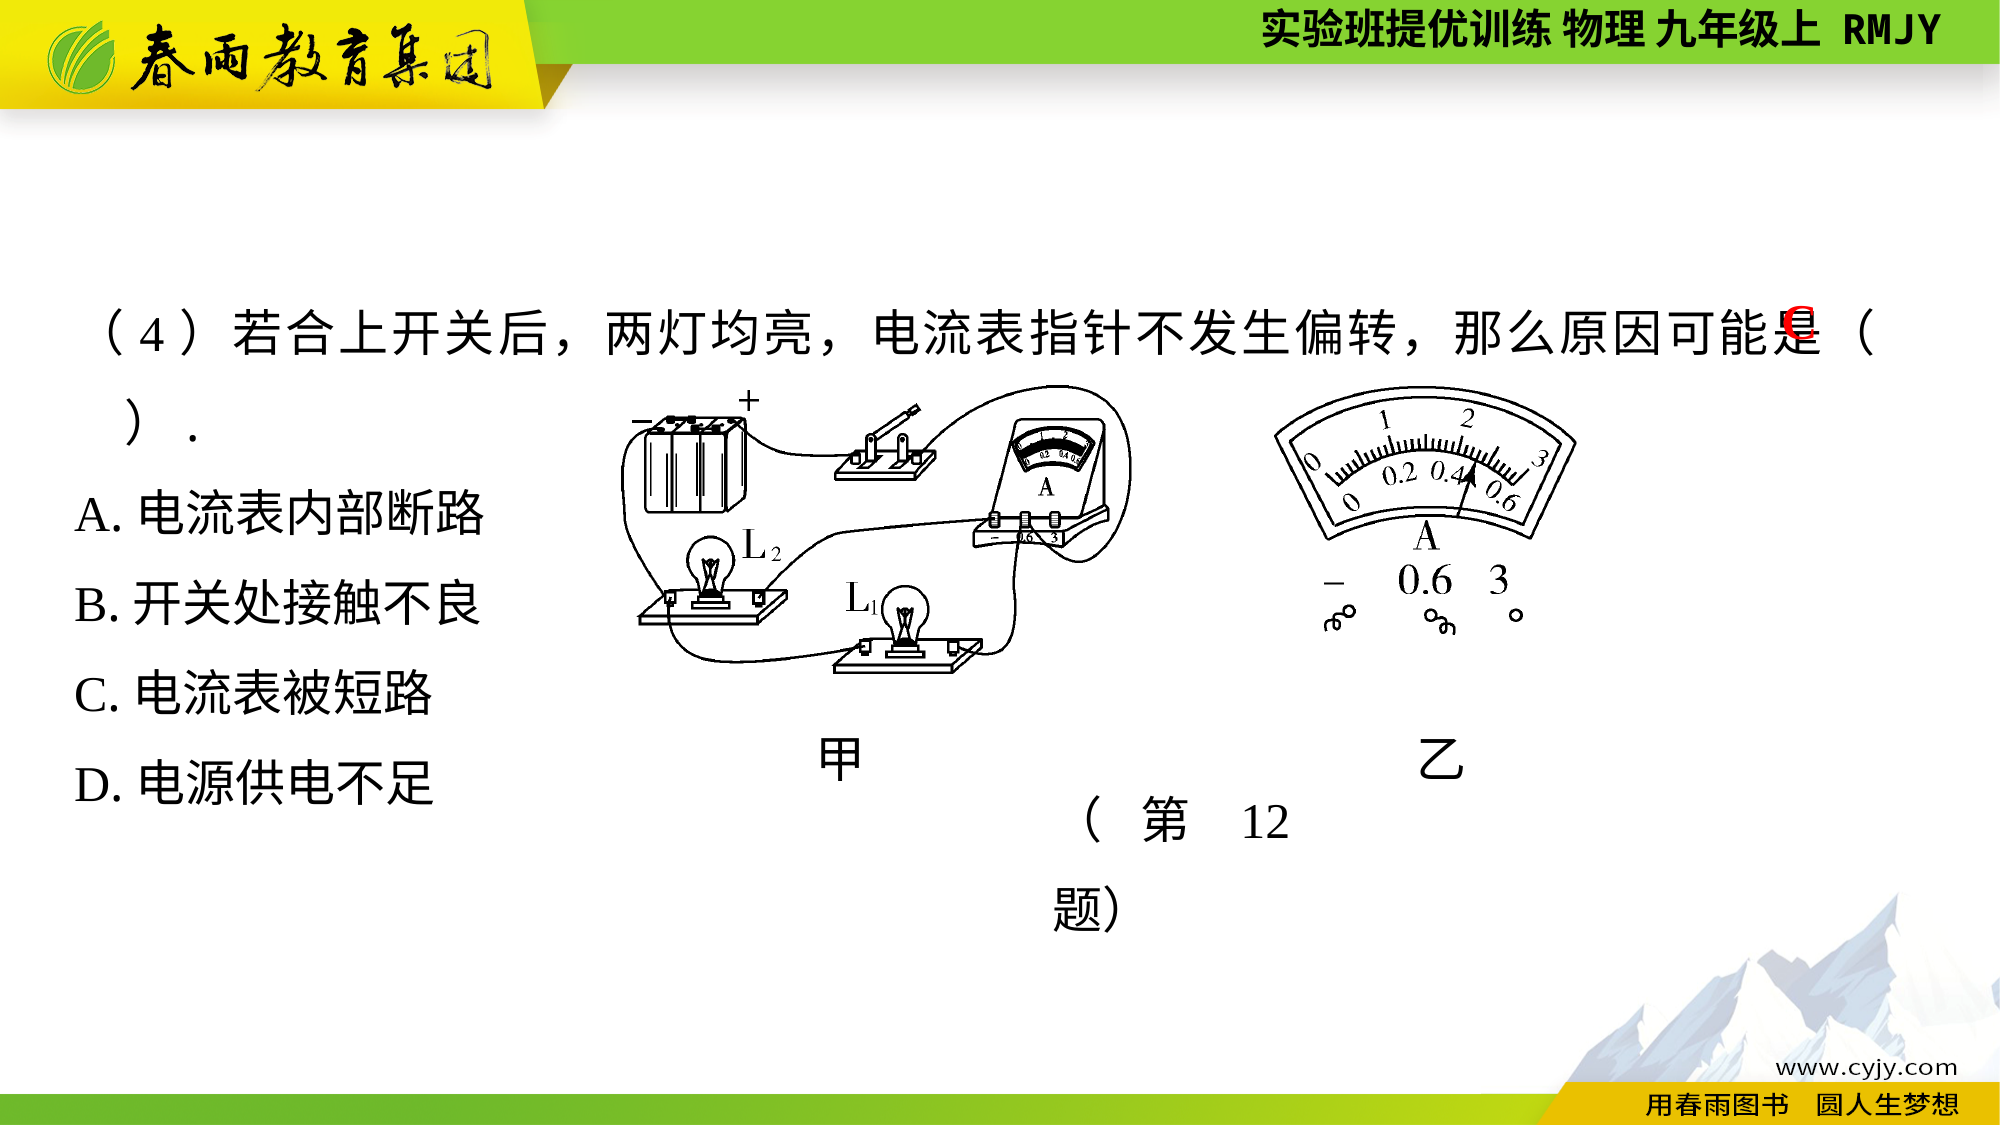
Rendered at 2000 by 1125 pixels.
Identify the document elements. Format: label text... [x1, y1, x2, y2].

picture [0, 0, 2000, 1125]
text_box 甲 [800, 689, 880, 795]
text_box 乙 [1402, 689, 1482, 795]
text_box C [1766, 281, 1833, 357]
list （4）若合上开关后，两灯均亮，电流表指针不发生偏转，那么原因可能是（ ）. A.电流表内部断路 B.开关处接触不良 C.电流表被短路 D.电源供电不足 [59, 264, 1944, 734]
text_box （第12题） [1037, 751, 1317, 857]
